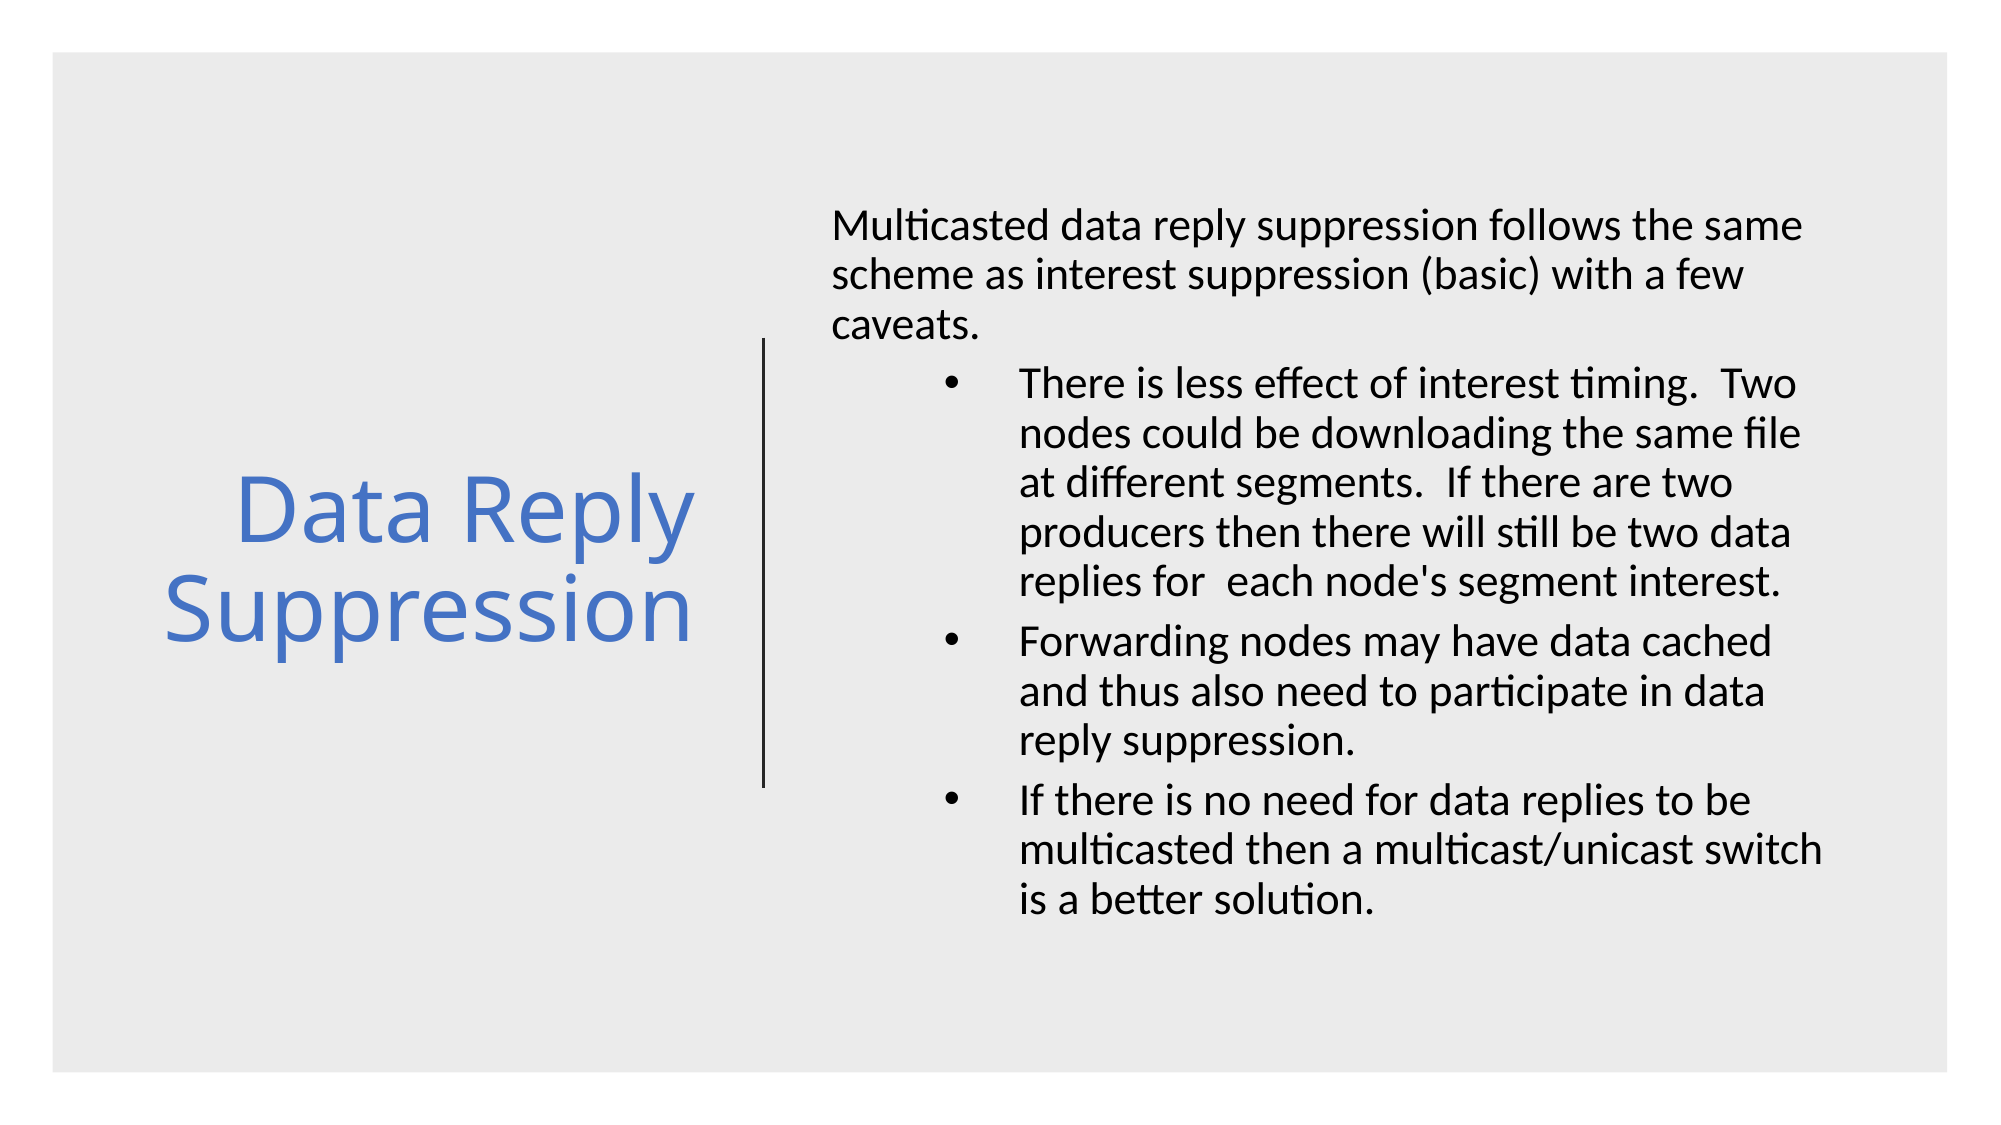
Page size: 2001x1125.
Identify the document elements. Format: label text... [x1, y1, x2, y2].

title Data Reply Suppression [137, 158, 711, 967]
text_box [52, 51, 1948, 1073]
list Multicasted data reply suppression follows the same scheme as interest suppression (basic) with a few caveats. There is less effect of interest timing. Two nodes could be downloading the same file at different segments. If there are two producers then there will still be two data replies for each node's segment interest. Forwarding nodes may have data cached and thus also need to participate in data reply suppression. If there is no need for data replies to be multicasted then a multicast/unicast switch is a better solution. [816, 158, 1863, 967]
